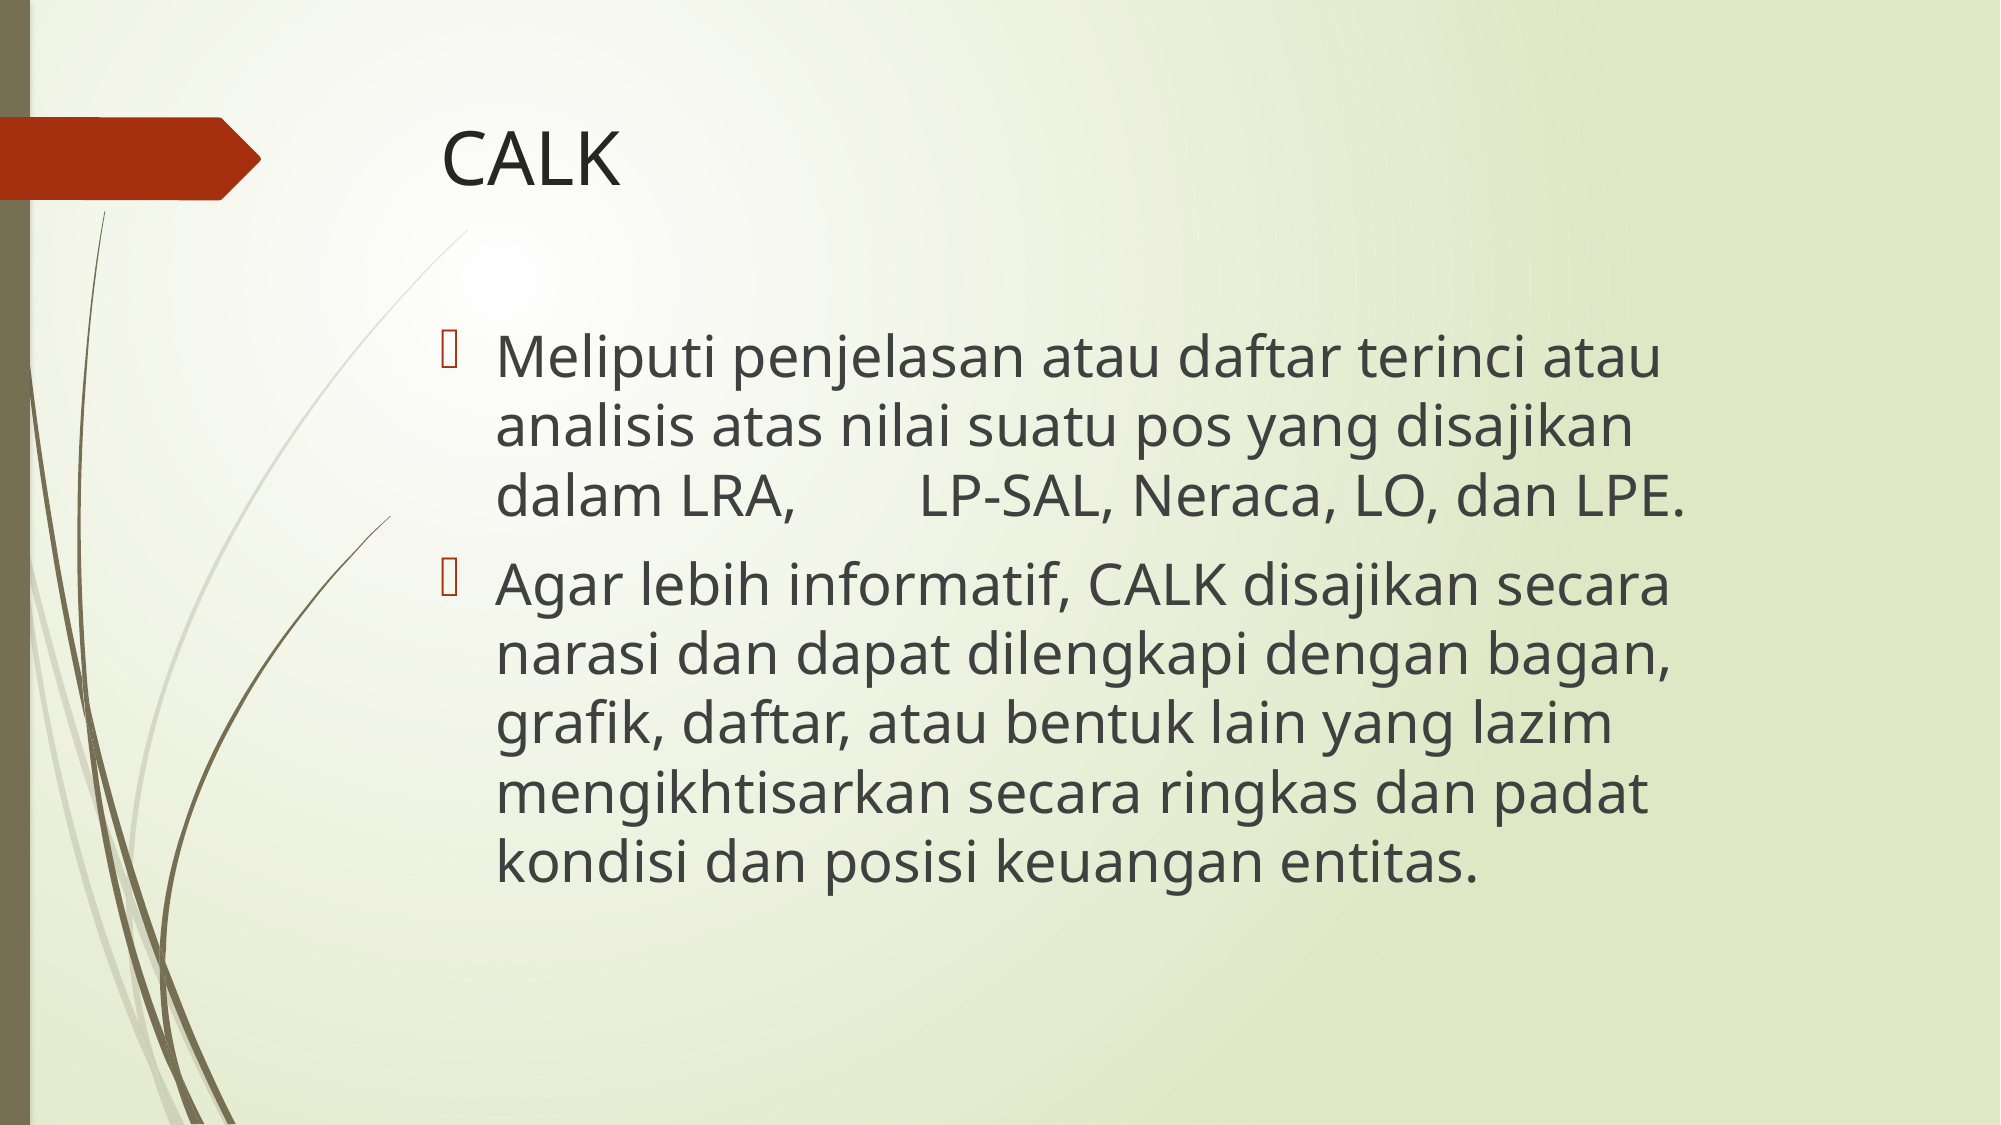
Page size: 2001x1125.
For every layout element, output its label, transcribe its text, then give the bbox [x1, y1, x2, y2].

title CALK [425, 102, 1888, 313]
list Meliputi penjelasan atau daftar terinci atau analisis atas nilai suatu pos yang disajikan dalam LRA, LP-SAL, Neraca, LO, dan LPE. Agar lebih informatif, CALK disajikan secara narasi dan dapat dilengkapi dengan bagan, grafik, daftar, atau bentuk lain yang lazim mengikhtisarkan secara ringkas dan padat kondisi dan posisi keuangan entitas. [424, 312, 1824, 970]
